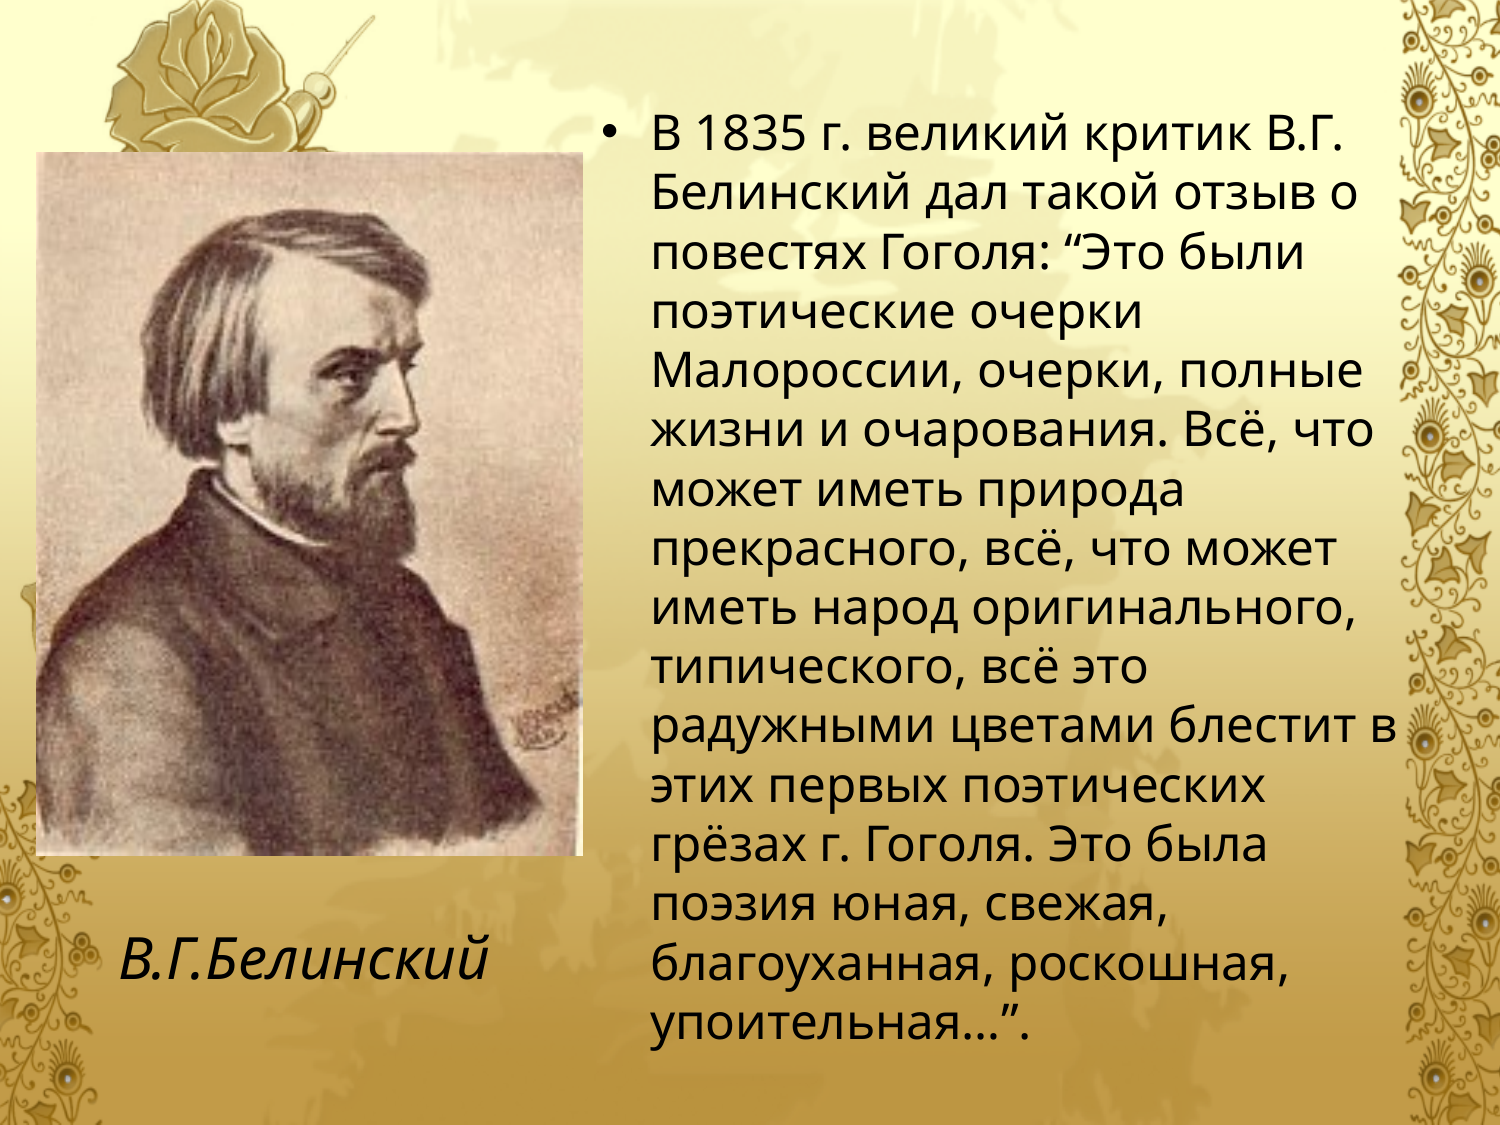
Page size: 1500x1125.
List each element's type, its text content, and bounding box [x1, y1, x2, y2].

picture [0, 0, 1500, 1125]
text_box В.Г.Белинский [35, 914, 575, 999]
list В 1835 г. великий критик В.Г. Белинский дал такой отзыв о повестях Гоголя: “Это были поэтические очерки Малороссии, очерки, полные жизни и очарования. Всё, что может иметь природа прекрасного, всё, что может иметь народ оригинального, типического, всё это радужными цветами блестит в этих первых поэтических грёзах г. Гоголя. Это была поэзия юная, свежая, благоуханная, роскошная, упоительная…”. [585, 93, 1419, 1079]
